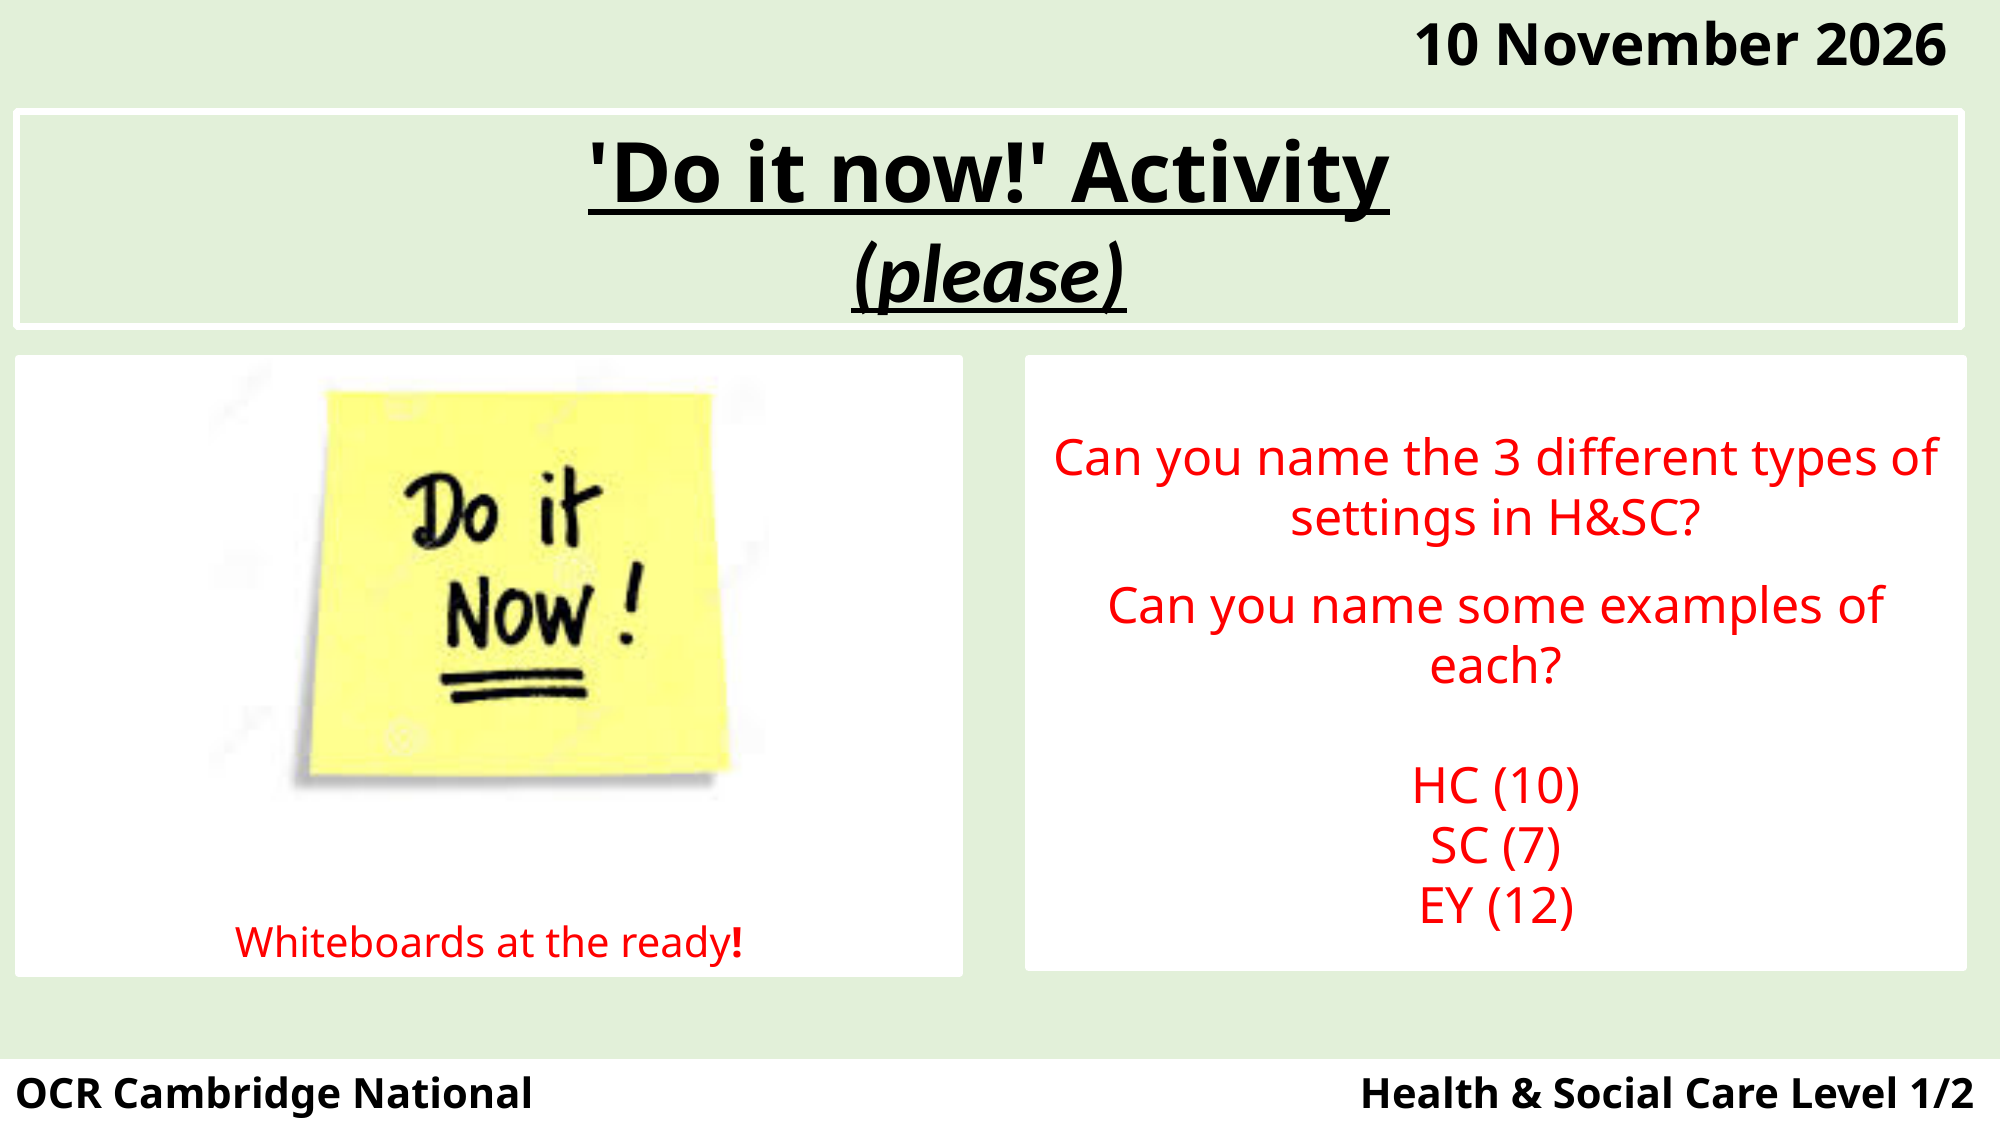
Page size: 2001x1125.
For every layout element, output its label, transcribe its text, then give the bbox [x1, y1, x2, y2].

picture [208, 358, 769, 824]
text_box OCR Cambridge National [0, 1059, 873, 1125]
text_box 17 September 2020 [1205, 0, 1964, 94]
text_box 'Do it now!' Activity (please) [16, 111, 1962, 327]
text_box Can you name the 3 different types of settings in H&SC? Can you name some examples of each? HC (10) SC (7) EY (12) [1028, 358, 1964, 968]
text_box Whiteboards at the ready! [18, 358, 960, 974]
text_box Health & Social Care Level 1/2 [873, 1059, 2000, 1125]
